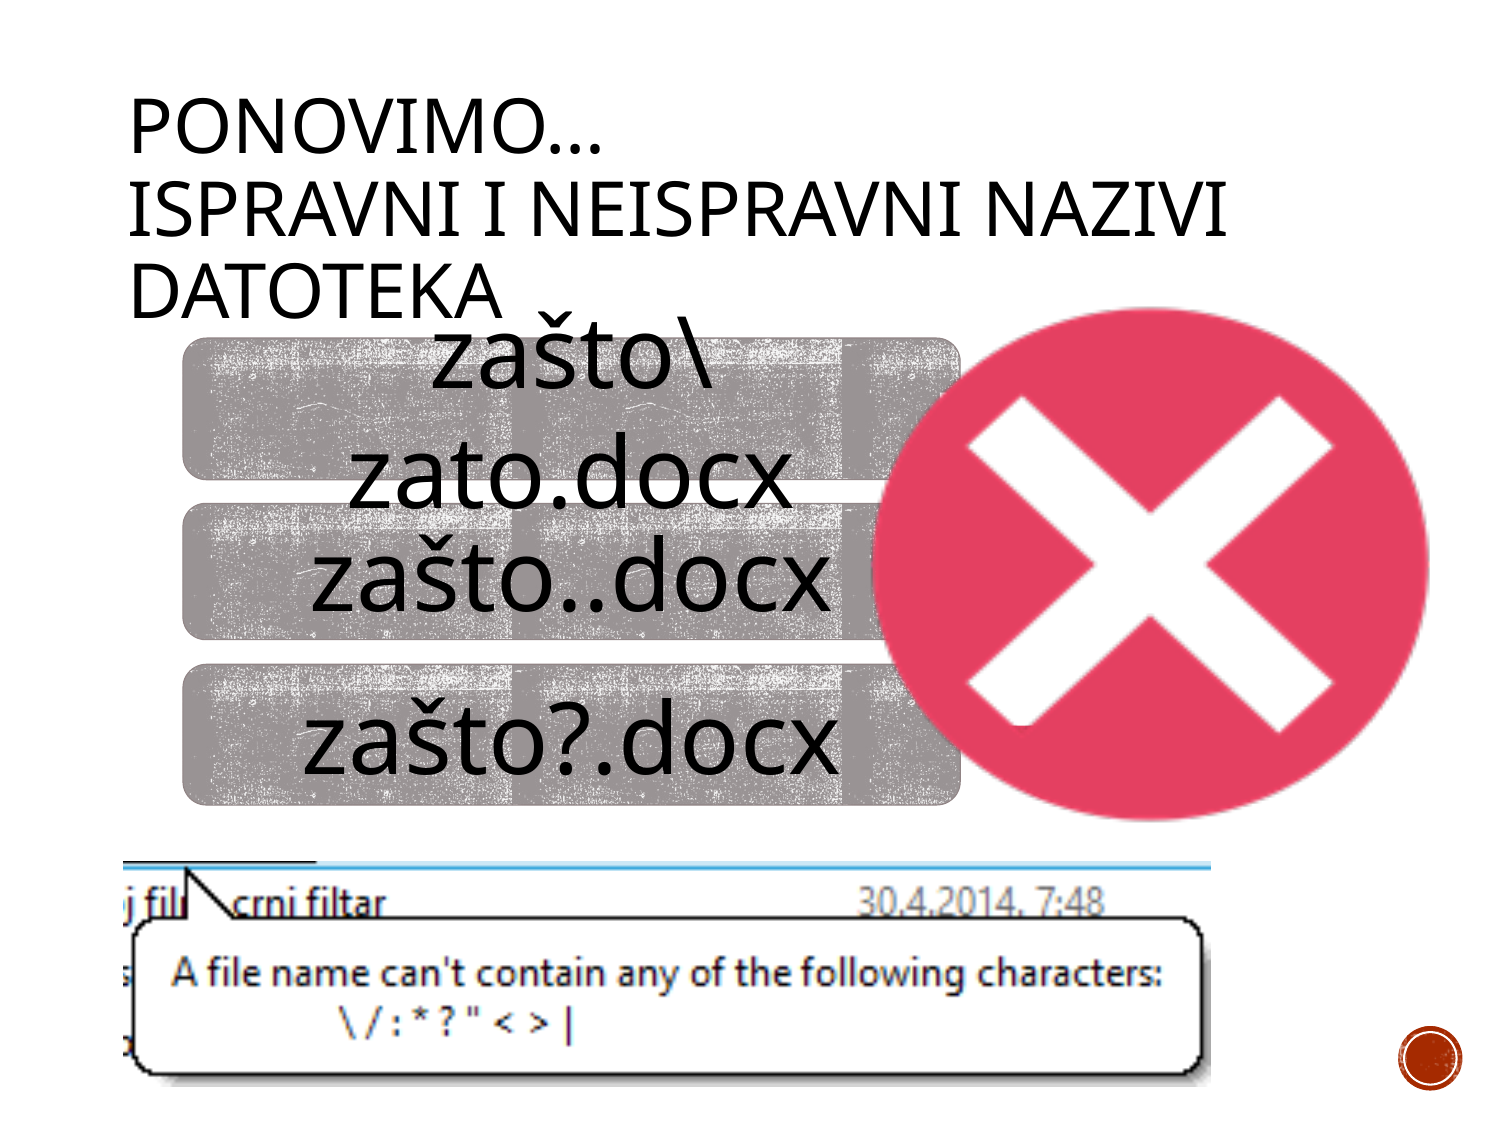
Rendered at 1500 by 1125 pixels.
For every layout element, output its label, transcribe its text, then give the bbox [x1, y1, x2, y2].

picture [123, 861, 1211, 1087]
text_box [726, 173, 1500, 959]
title Ponovimo… ispravni i neispravni nazivi datoteka [112, 79, 1388, 344]
text_box zašto?.docx [182, 663, 722, 806]
text_box zašto..docx [182, 502, 722, 641]
text_box zašto\zato.docx [182, 337, 722, 481]
